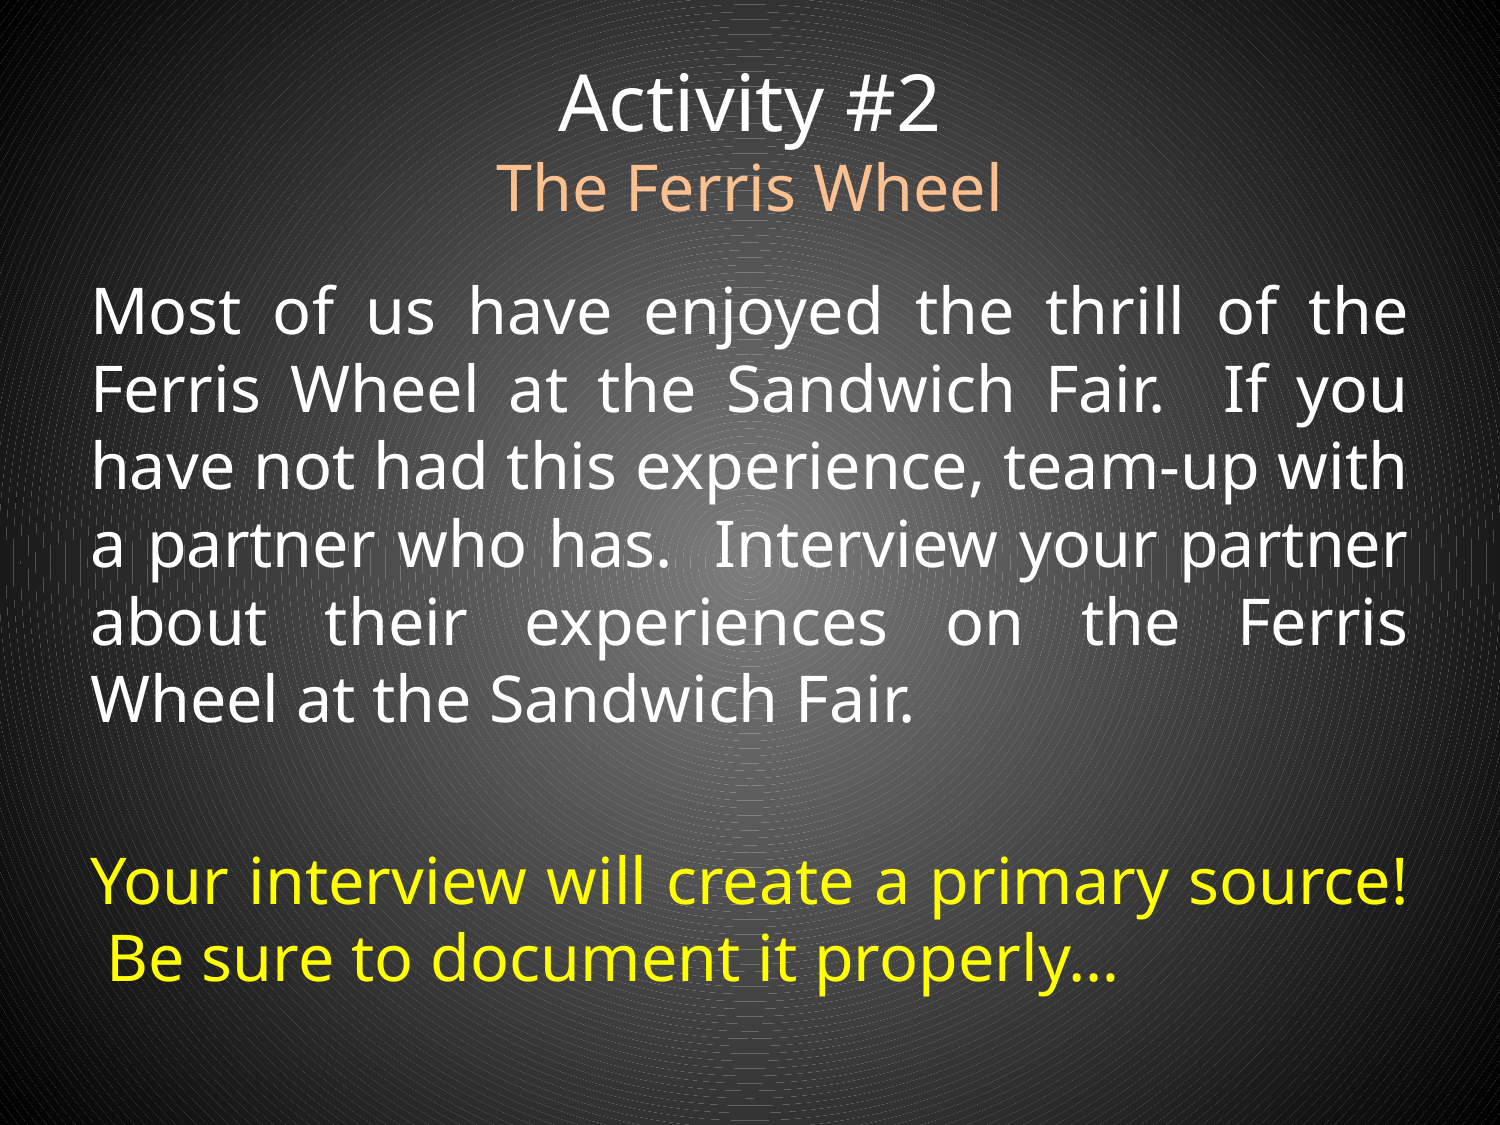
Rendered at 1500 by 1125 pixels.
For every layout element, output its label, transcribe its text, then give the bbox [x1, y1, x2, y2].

title Activity #2 The Ferris Wheel [75, 45, 1425, 233]
list Most of us have enjoyed the thrill of the Ferris Wheel at the Sandwich Fair. If you have not had this experience, team-up with a partner who has. Interview your partner about their experiences on the Ferris Wheel at the Sandwich Fair. Your interview will create a primary source! Be sure to document it properly… [75, 262, 1425, 1005]
